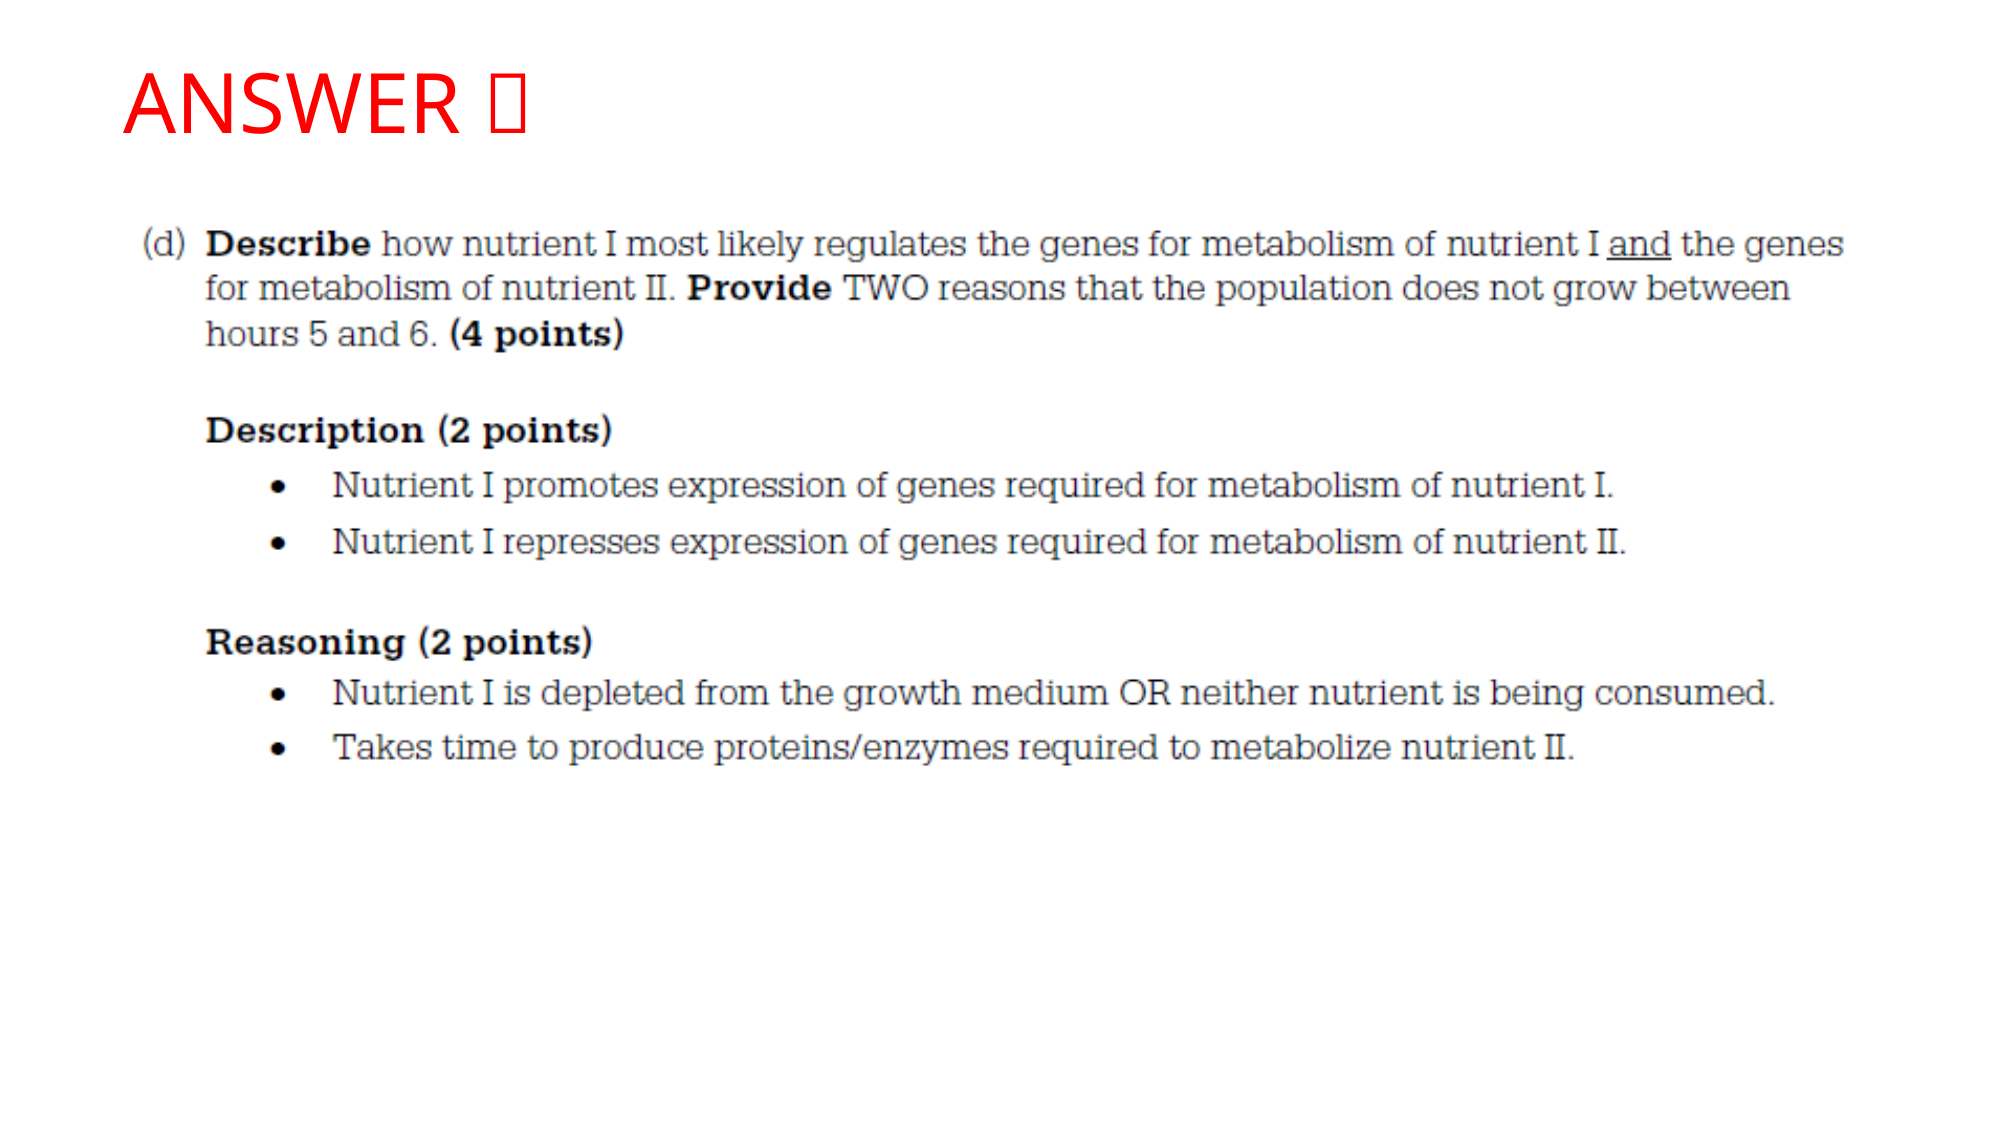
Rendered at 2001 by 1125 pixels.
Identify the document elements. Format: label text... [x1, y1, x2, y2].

text_box ANSWER  [108, 53, 610, 160]
picture [130, 206, 1867, 787]
